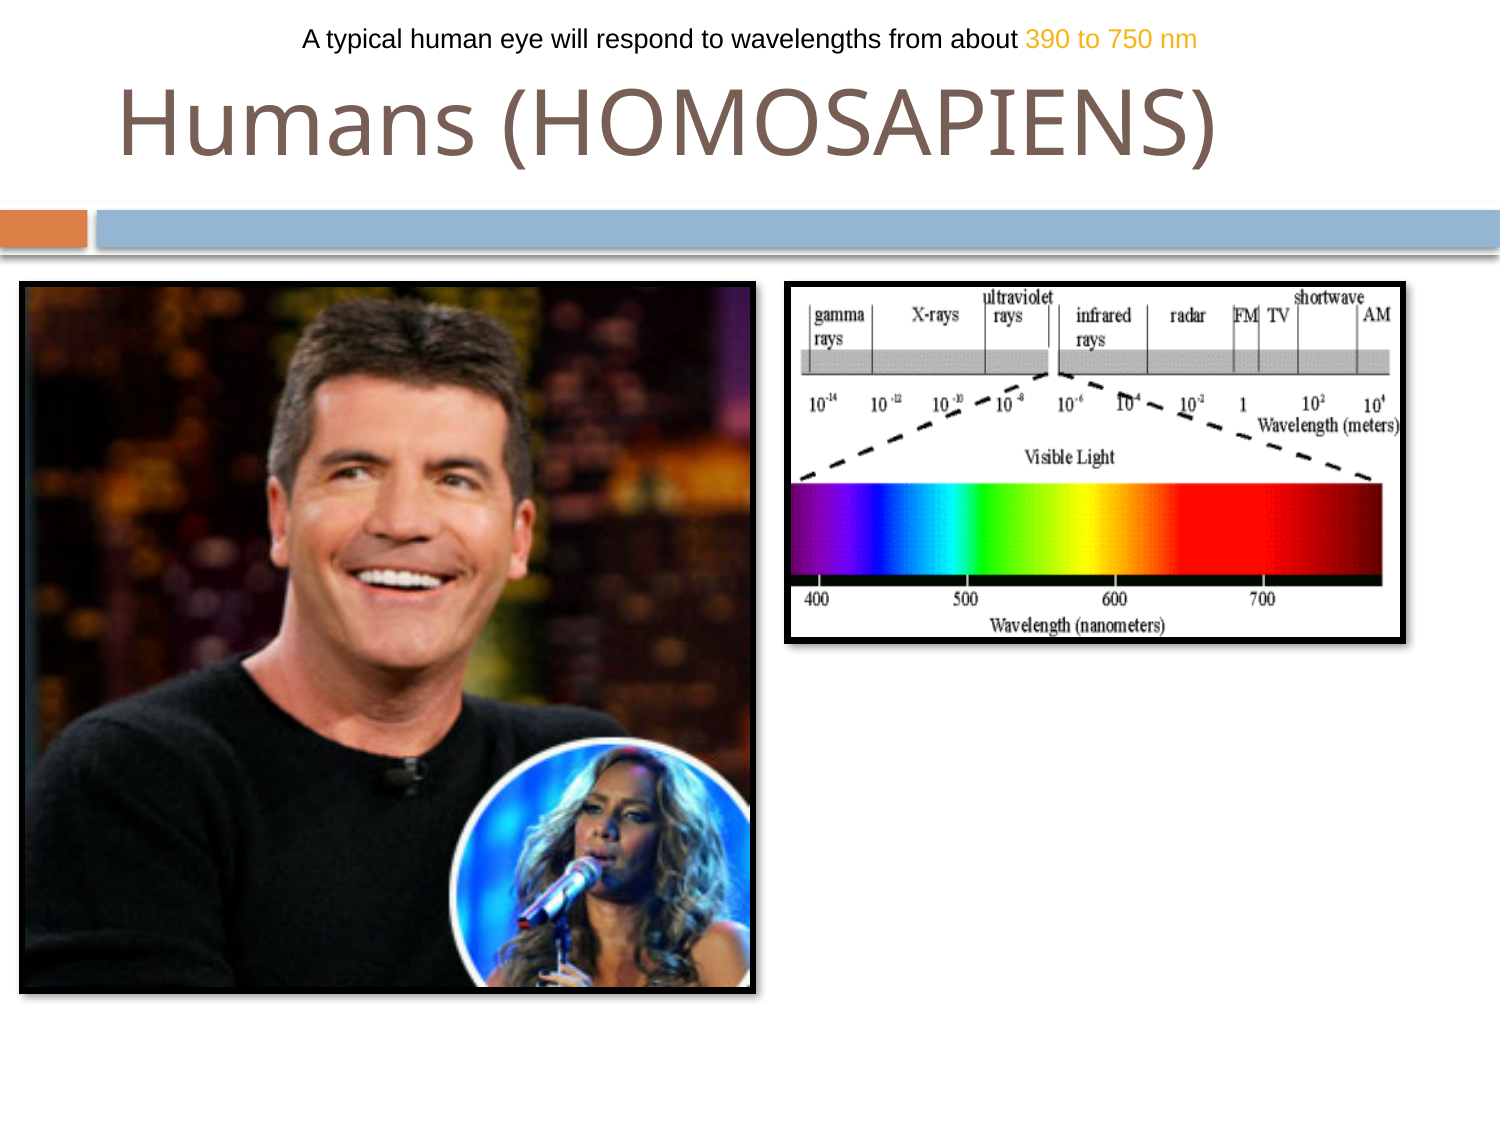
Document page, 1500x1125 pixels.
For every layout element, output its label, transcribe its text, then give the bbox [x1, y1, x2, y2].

title Humans (HOMOSAPIENS) [100, 37, 1438, 200]
text_box A typical human eye will respond to wavelengths from about 390 to 750 nm [287, 13, 1213, 62]
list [24, 287, 751, 988]
picture [790, 287, 1401, 638]
